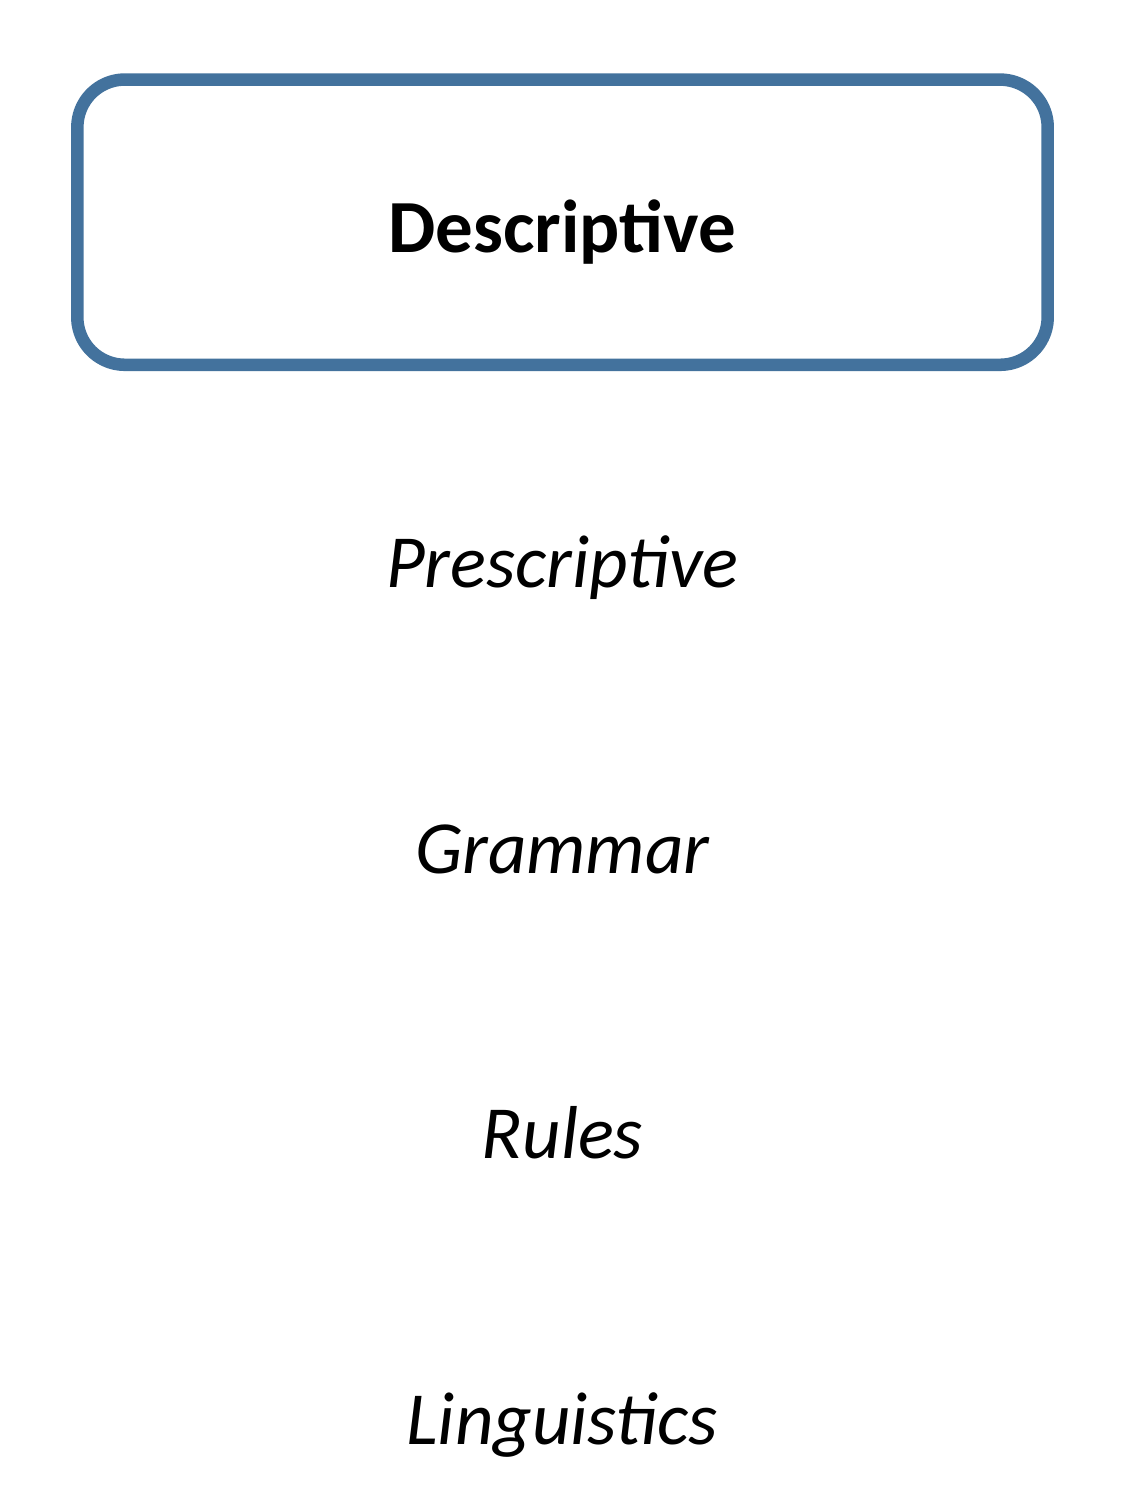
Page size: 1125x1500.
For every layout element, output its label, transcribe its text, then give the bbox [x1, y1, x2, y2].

text_box Descriptive [76, 78, 1049, 366]
list Prescriptive Grammar Rules Linguistics [77, 399, 1048, 1352]
